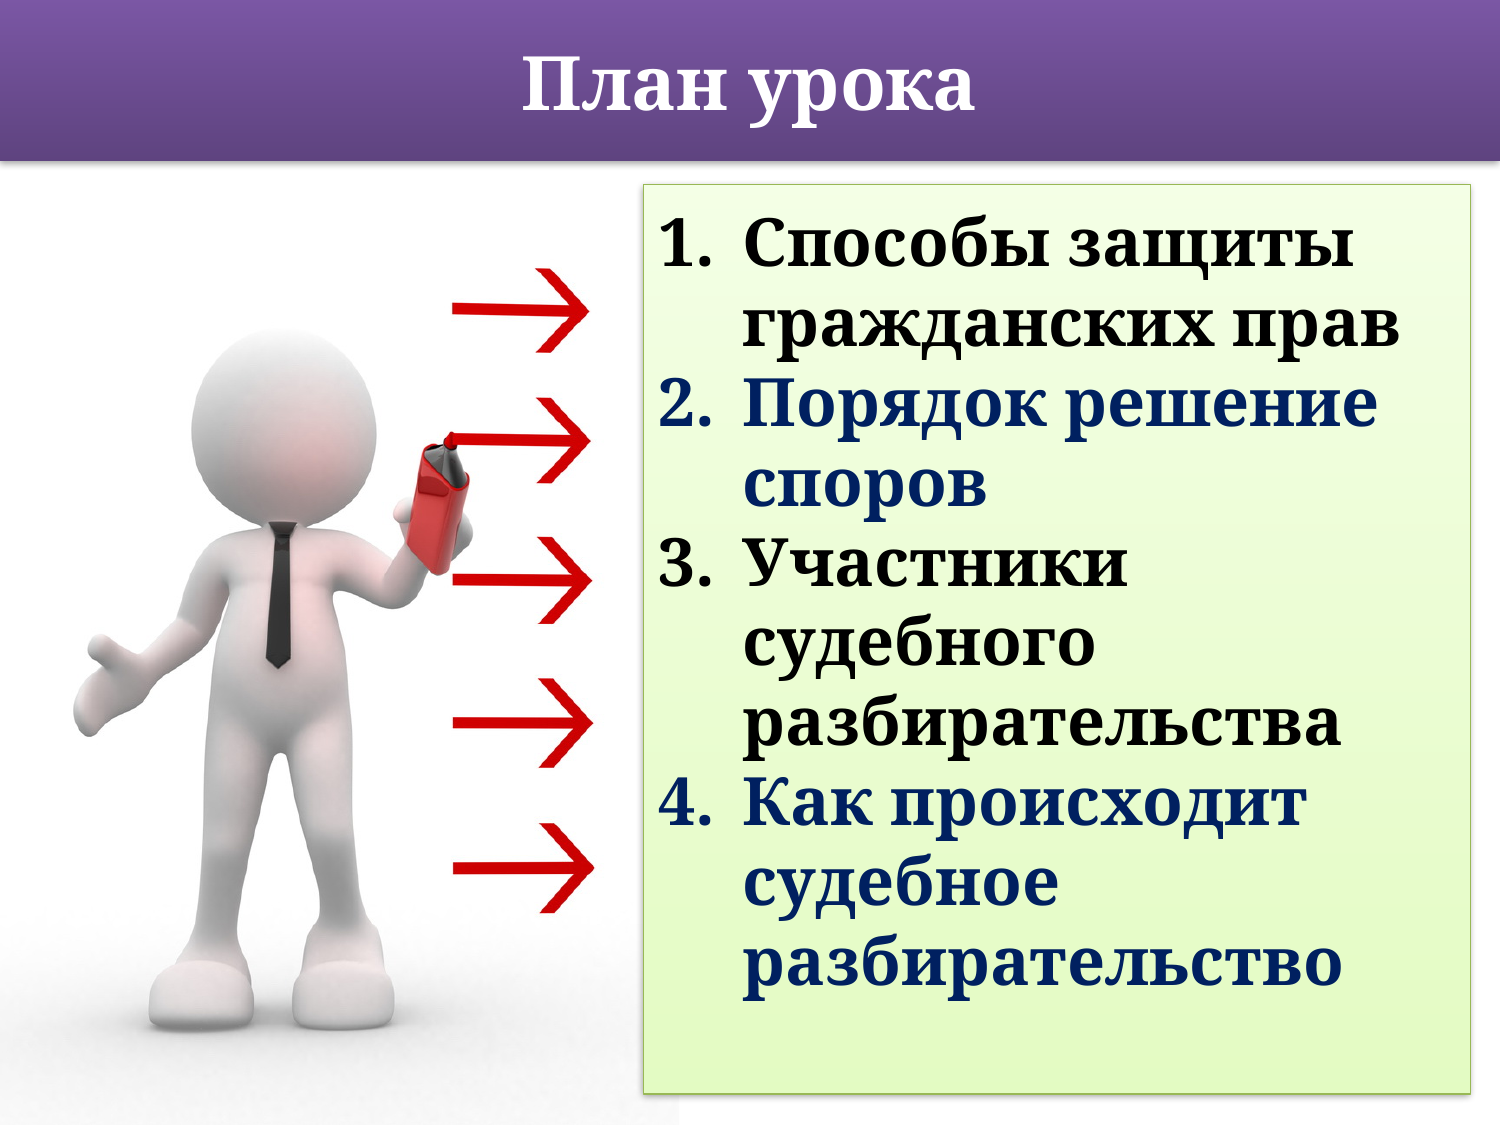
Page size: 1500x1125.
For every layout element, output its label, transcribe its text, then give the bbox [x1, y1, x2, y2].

text_box Способы защиты гражданских прав Порядок решение споров Участники судебного разбирательства Как происходит судебное разбирательство [684, 184, 1471, 1095]
text_box План урока [0, 0, 1500, 161]
picture [0, 172, 680, 1125]
